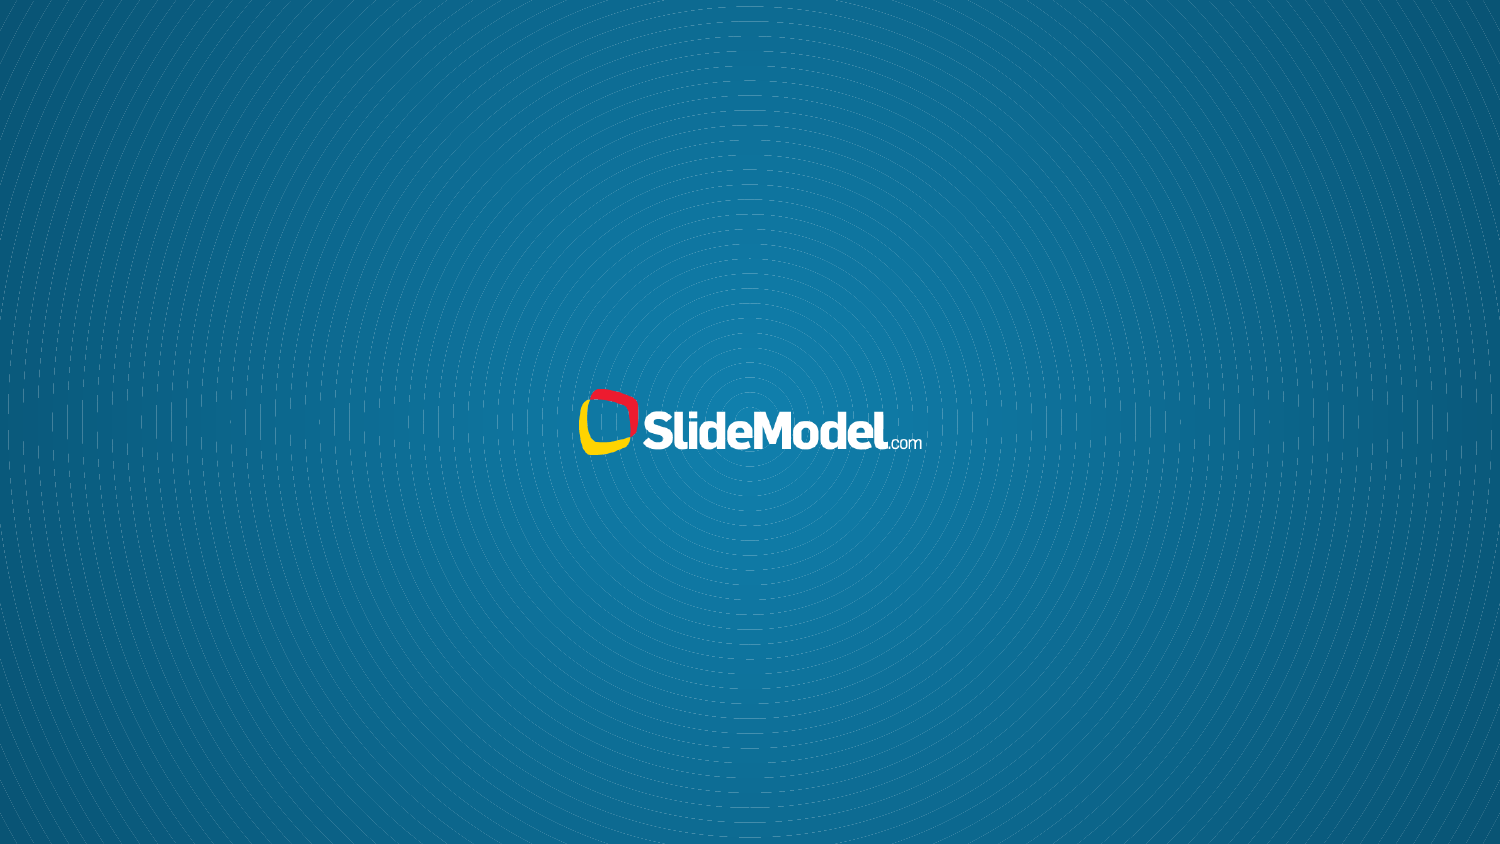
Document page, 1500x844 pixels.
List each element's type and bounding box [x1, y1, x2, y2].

picture [577, 389, 922, 455]
